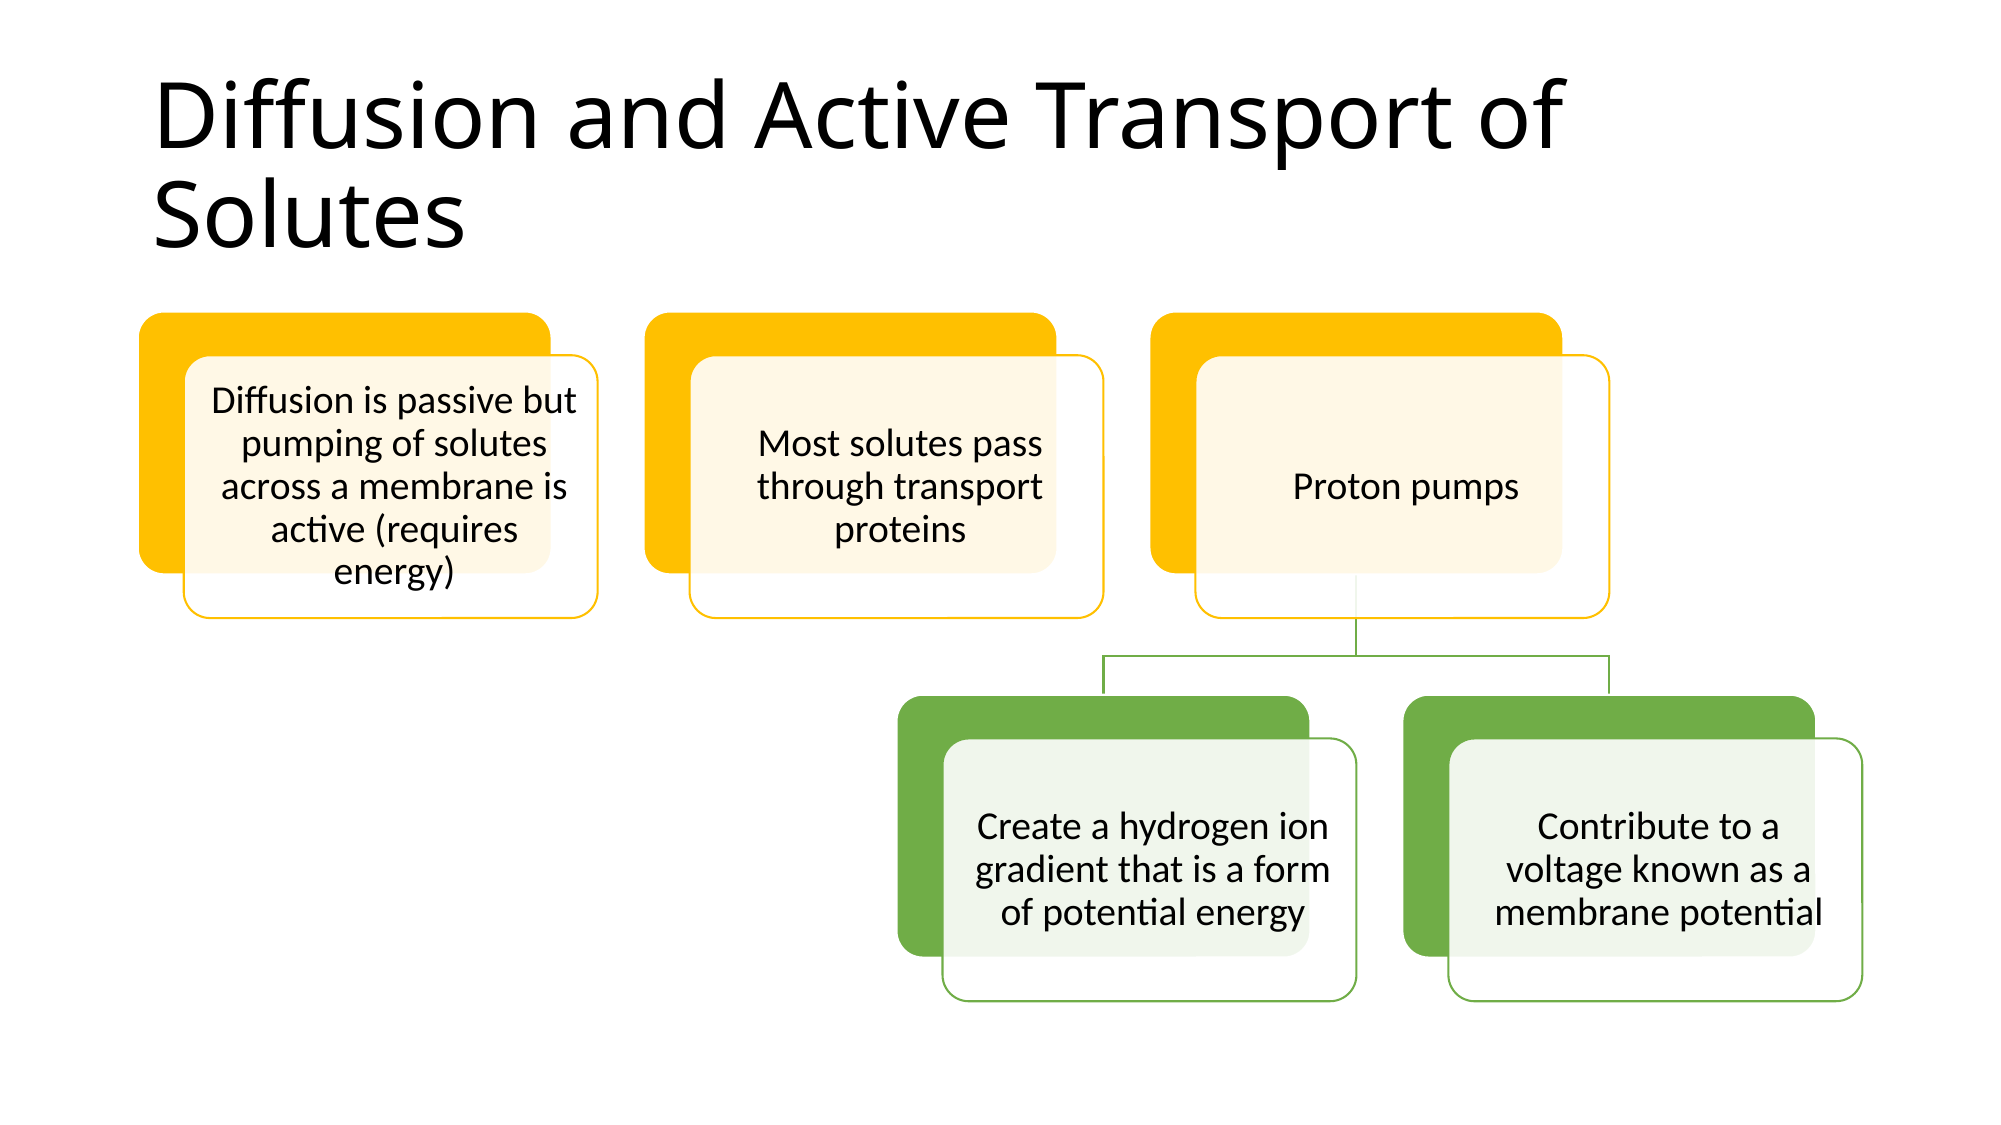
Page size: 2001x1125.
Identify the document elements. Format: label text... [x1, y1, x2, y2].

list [137, 299, 1863, 1014]
title Diffusion and Active Transport of Solutes [137, 59, 1863, 278]
